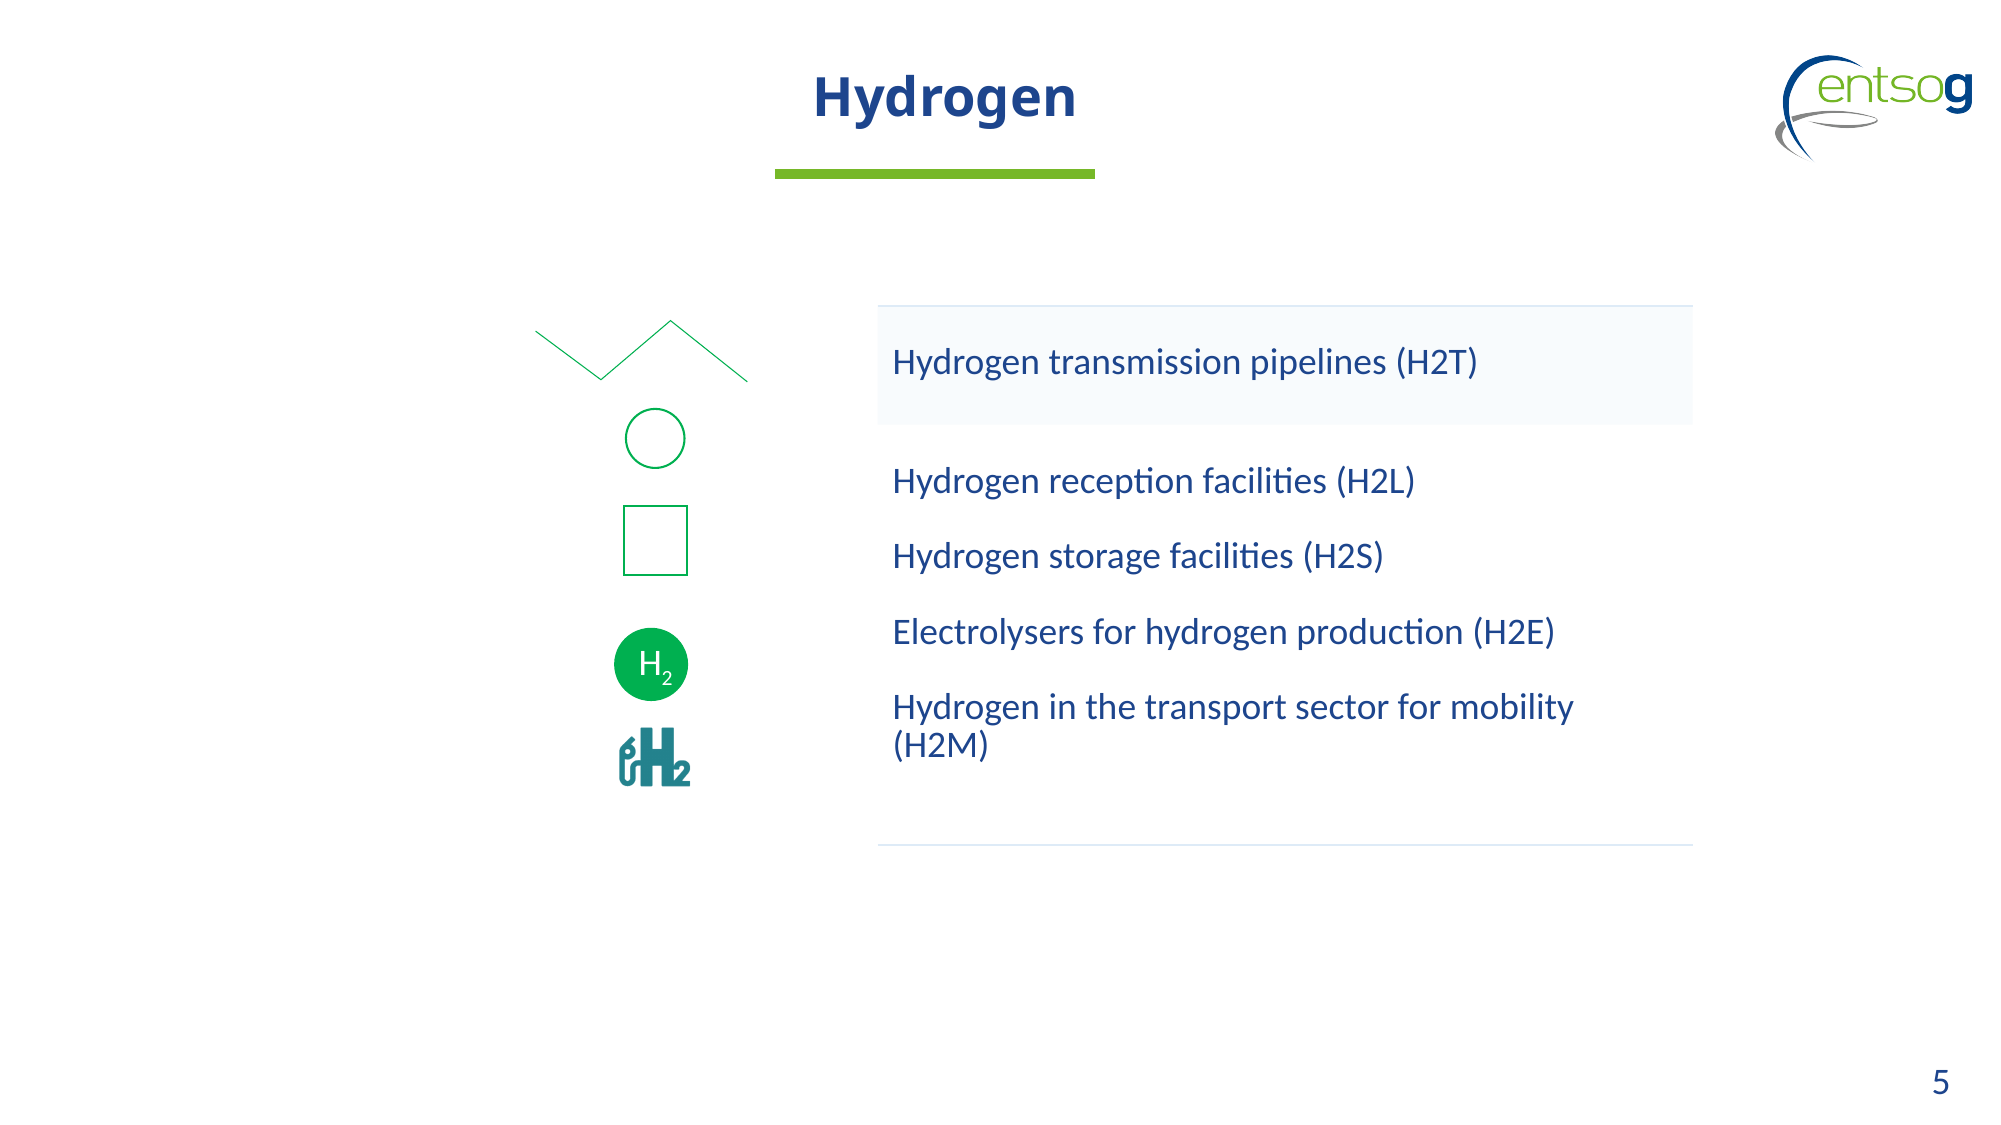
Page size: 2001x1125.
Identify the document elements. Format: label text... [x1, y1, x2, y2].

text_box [614, 627, 710, 702]
text_box [624, 407, 686, 469]
title Hydrogen [137, 62, 1754, 157]
table_header Hydrogen transmission pipelines (H2T) [878, 307, 1693, 425]
picture [1775, 55, 1972, 163]
table_cell Hydrogen reception facilities (H2L) Hydrogen storage facilities (H2S) Electrolysers for hydrogen production (H2E) Hydrogen in the transport sector for mobility (H2M) [878, 425, 1693, 844]
picture [607, 711, 701, 796]
text_box [623, 505, 688, 576]
slide_number 5 [1916, 1050, 1994, 1094]
text_box [535, 319, 748, 383]
